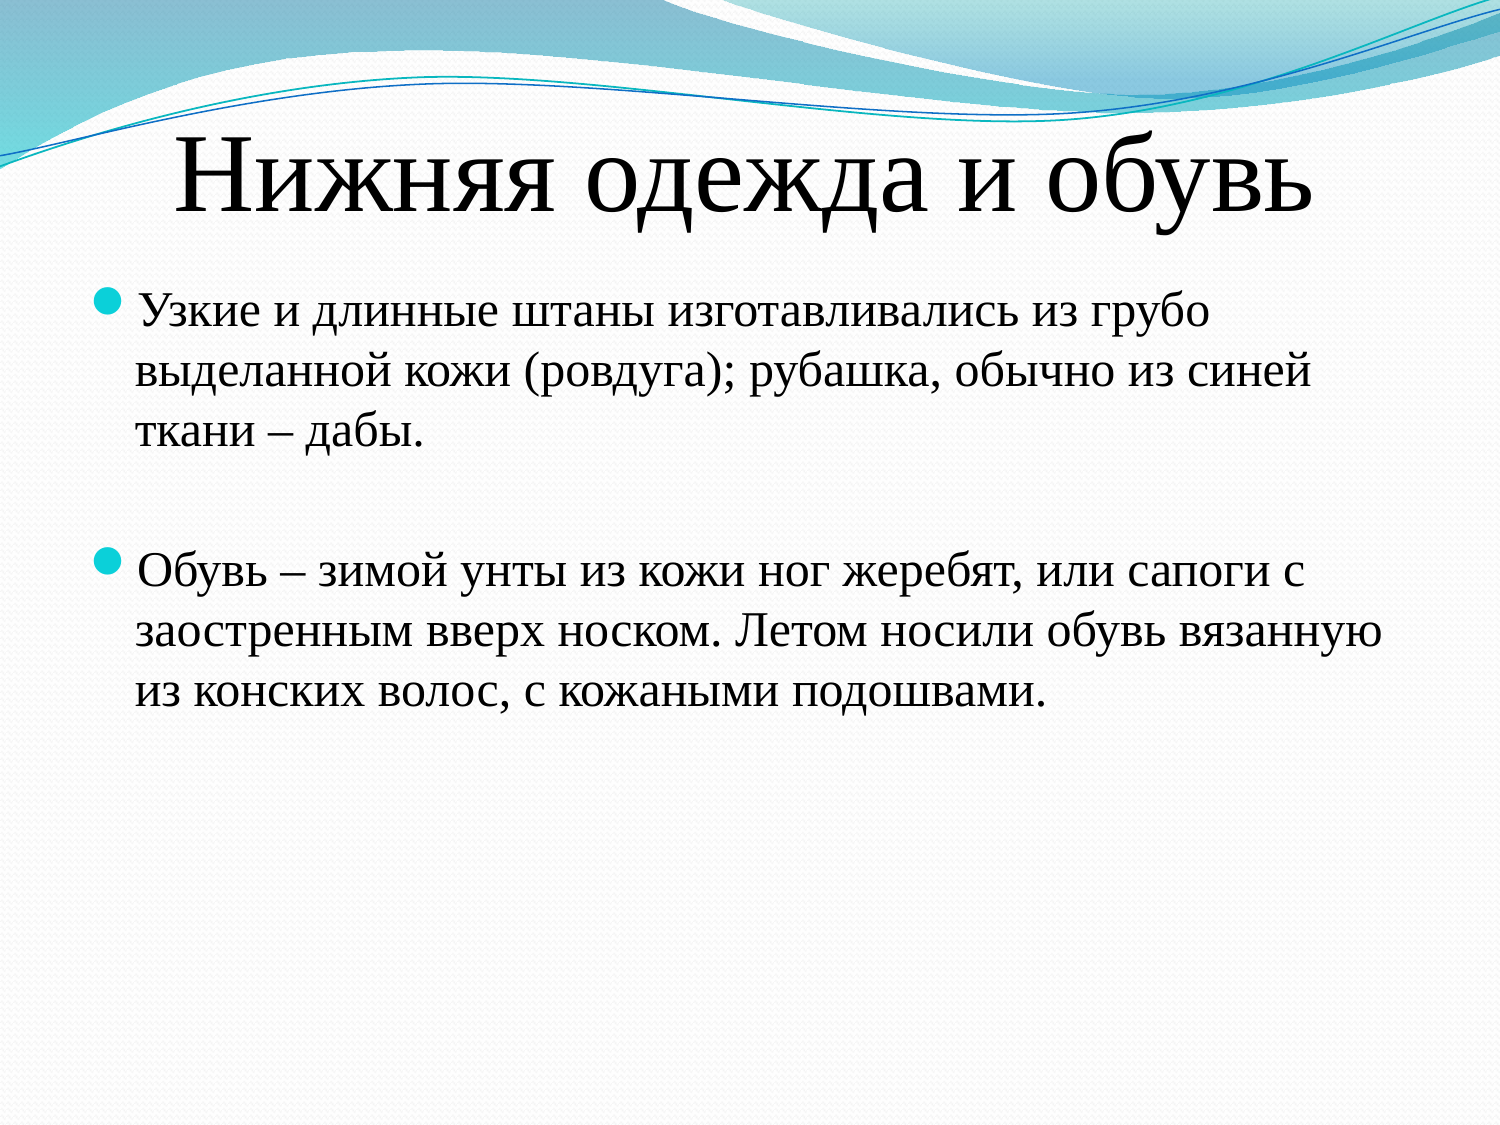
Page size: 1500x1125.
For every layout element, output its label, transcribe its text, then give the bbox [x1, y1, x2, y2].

title Нижняя одежда и обувь [70, 46, 1421, 235]
list Узкие и длинные штаны изготавливались из грубо выделанной кожи (ровдуга); рубашка, обычно из синей ткани – дабы. Обувь – зимой унты из кожи ног жеребят, или сапоги с заостренным вверх носком. Летом носили обувь вязанную из конских волос, с кожаными подошвами. [75, 269, 1425, 1038]
